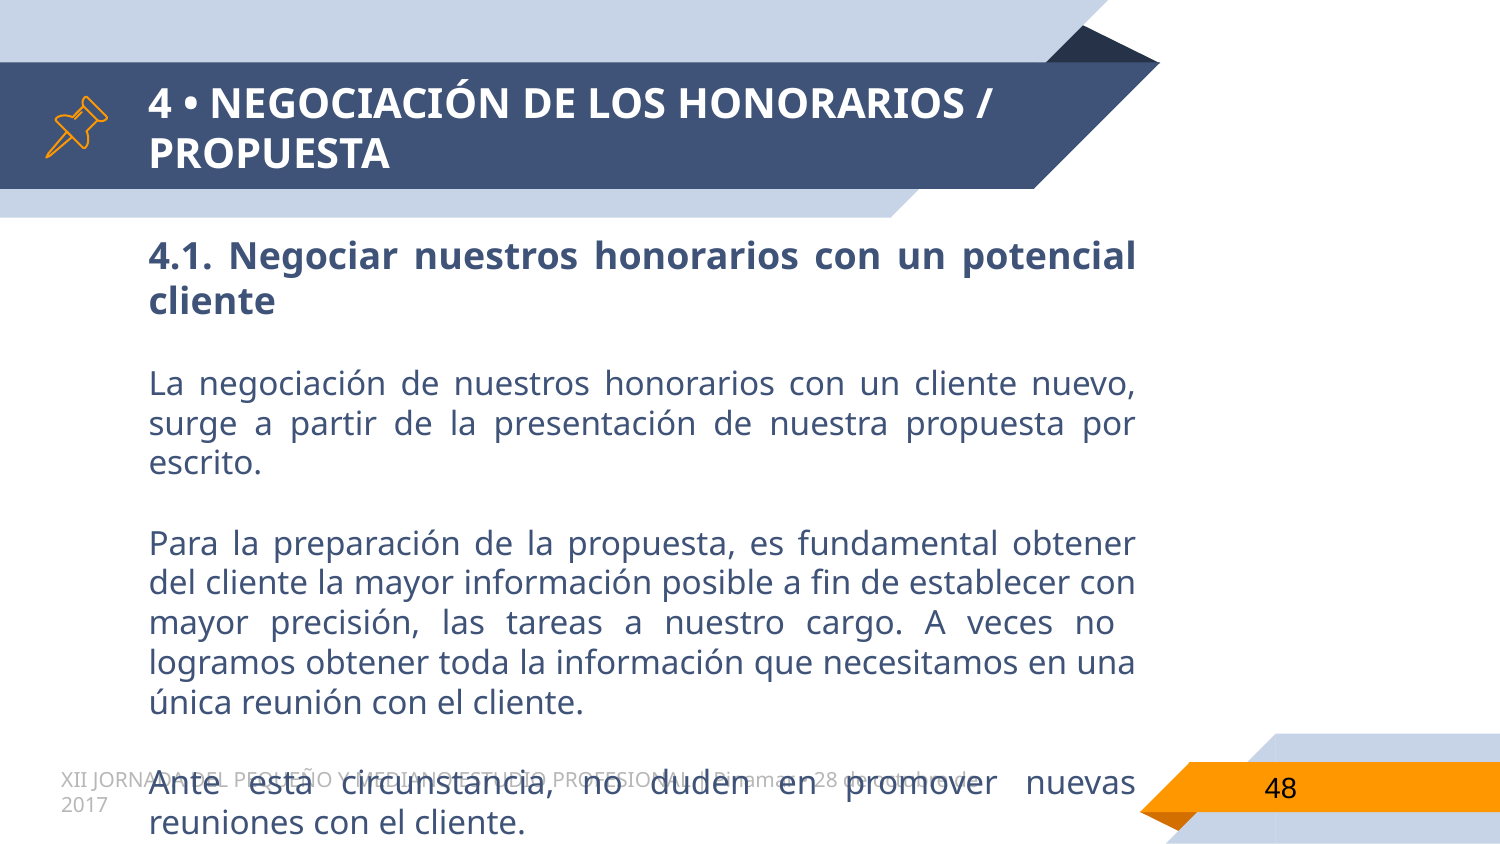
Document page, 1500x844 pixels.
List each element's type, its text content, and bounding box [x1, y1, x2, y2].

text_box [46, 96, 108, 158]
title 4 • NEGOCIACIÓN DE LOS HONORARIOS / PROPUESTA [133, 64, 1101, 190]
slide_number 48 [1249, 760, 1494, 813]
text_box 4.1. Negociar nuestros honorarios con un potencial cliente La negociación de nuestros honorarios con un cliente nuevo, surge a partir de la presentación de nuestra propuesta por escrito. Para la preparación de la propuesta, es fundamental obtener del cliente la mayor información posible a fin de establecer con mayor precisión, las tareas a nuestro cargo. A veces no logramos obtener toda la información que necesitamos en una única reunión con el cliente. Ante esta circunstancia, no duden en promover nuevas reuniones con el cliente. [133, 217, 1153, 791]
